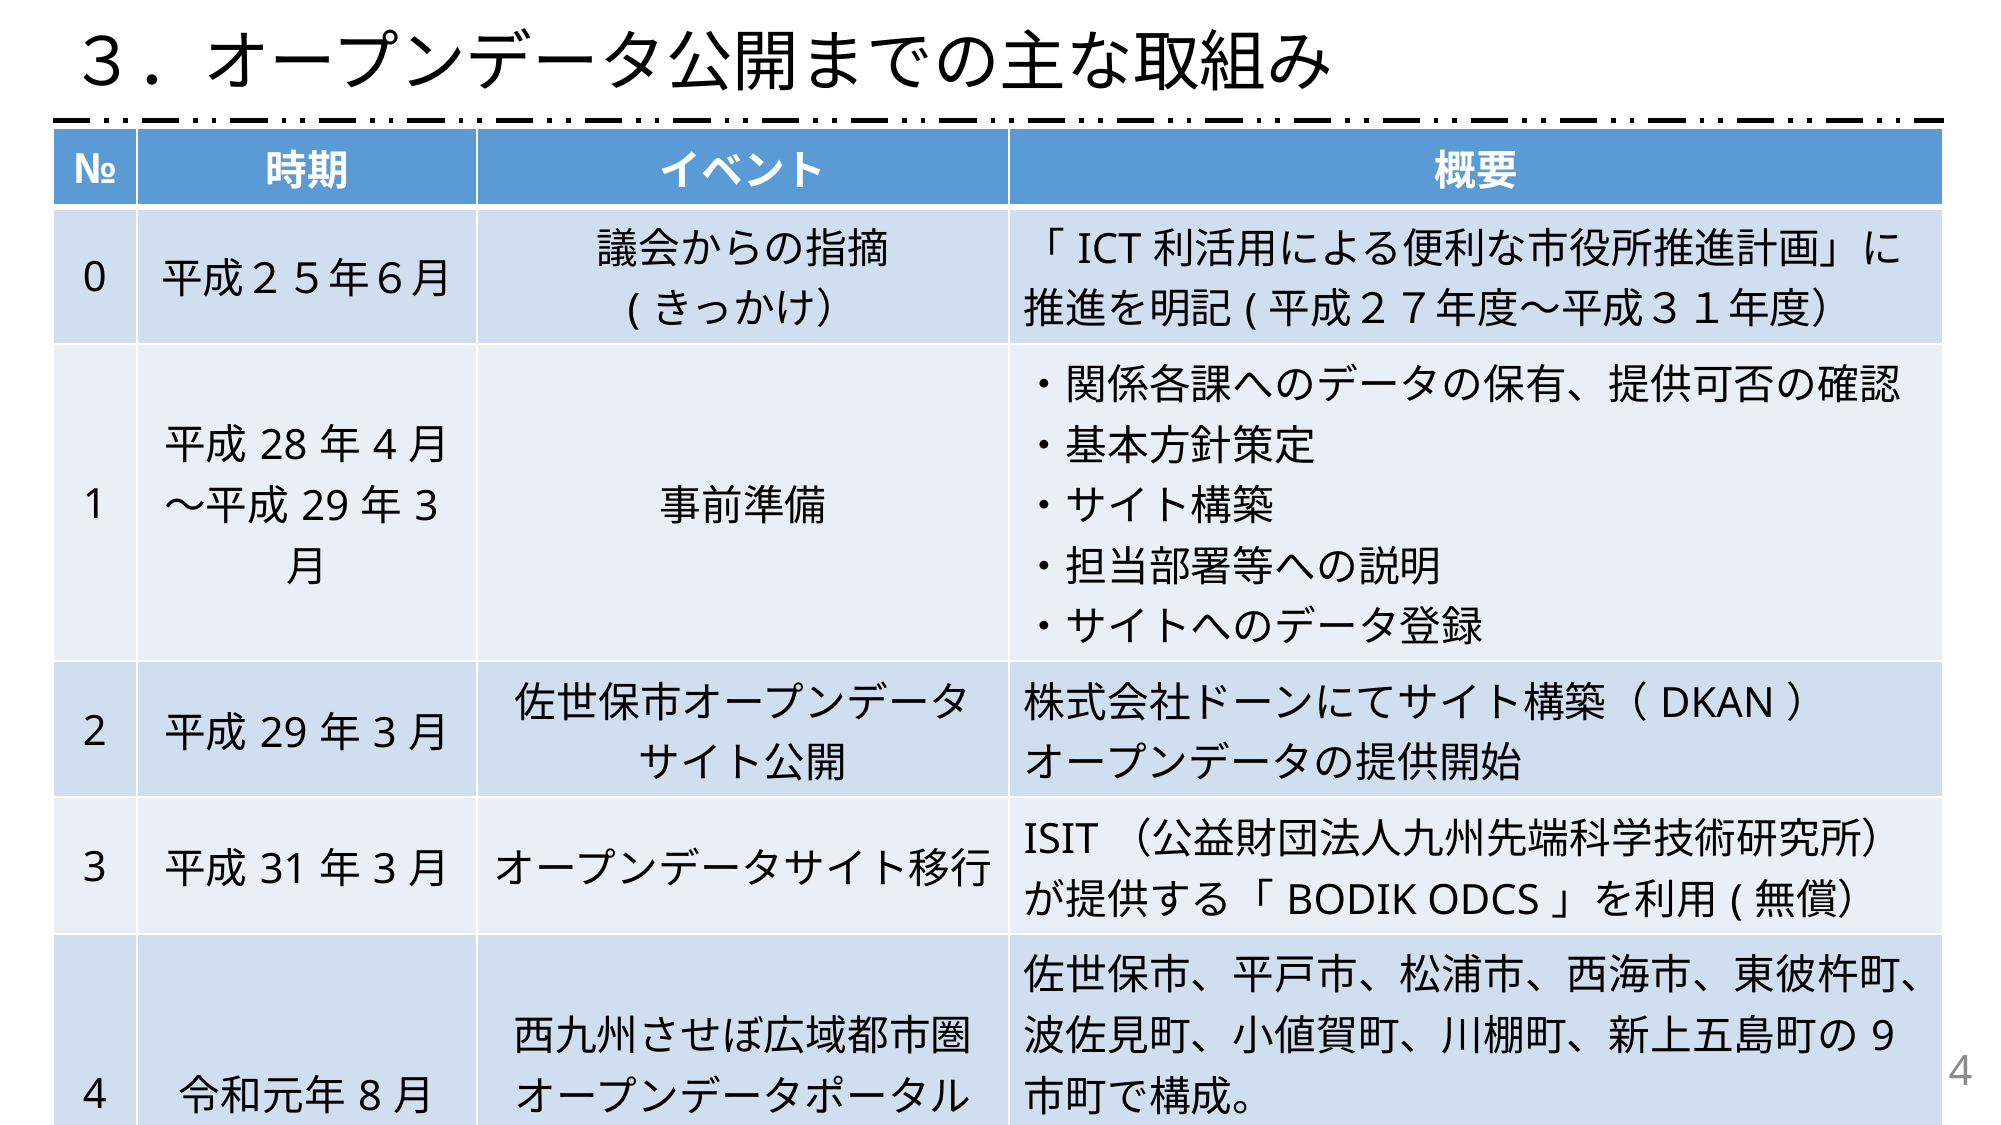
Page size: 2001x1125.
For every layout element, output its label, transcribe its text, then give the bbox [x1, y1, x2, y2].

text_box ３．オープンデータ公開までの主な取組み [54, 25, 1946, 103]
table_cell 平成29年3月 [138, 662, 476, 796]
table_cell 4 [54, 935, 136, 1125]
table_header № [54, 129, 136, 204]
table_cell 平成31年3月 [138, 798, 476, 933]
table_header イベント [478, 129, 1008, 204]
table_cell 令和元年8月 [138, 935, 476, 1125]
table_cell ・関係各課へのデータの保有、提供可否の確認 ・基本方針策定 ・サイト構築 ・担当部署等への説明 ・サイトへのデータ登録 [1010, 345, 1942, 660]
table_cell 0 [54, 210, 136, 343]
table_cell 議会からの指摘 (きっかけ） [478, 210, 1008, 343]
table_cell 西九州させぼ広域都市圏オープンデータポータル サイト公開 [478, 935, 1008, 1125]
table_cell ISIT（公益財団法人九州先端科学技術研究所）が提供する「BODIK ODCS」を利用(無償） [1010, 798, 1942, 933]
table_cell 平成28年4月～平成29年3月 [138, 345, 476, 660]
table_cell 株式会社ドーンにてサイト構築（DKAN） オープンデータの提供開始 [1010, 662, 1942, 796]
table_cell 「ICT利活用による便利な市役所推進計画」に推進を明記(平成２７年度～平成３１年度） [1010, 210, 1942, 343]
slide_number 4 [1537, 1042, 1988, 1103]
table_header 時期 [138, 129, 476, 204]
table_cell 佐世保市、平戸市、松浦市、西海市、東彼杵町、波佐見町、小値賀町、川棚町、新上五島町の9市町で構成。 各市町のサイトへアクセス、及び広域都市圏内のオープンデータの一括検索が可能。 [1010, 935, 1942, 1125]
table_cell 3 [54, 798, 136, 933]
table_cell 2 [54, 662, 136, 796]
table_cell 平成２５年６月 [138, 210, 476, 343]
table_cell 佐世保市オープンデータ サイト公開 [478, 662, 1008, 796]
table_cell 1 [54, 345, 136, 660]
table_cell オープンデータサイト移行 [478, 798, 1008, 933]
table_cell 事前準備 [478, 345, 1008, 660]
table_header 概要 [1010, 129, 1942, 204]
